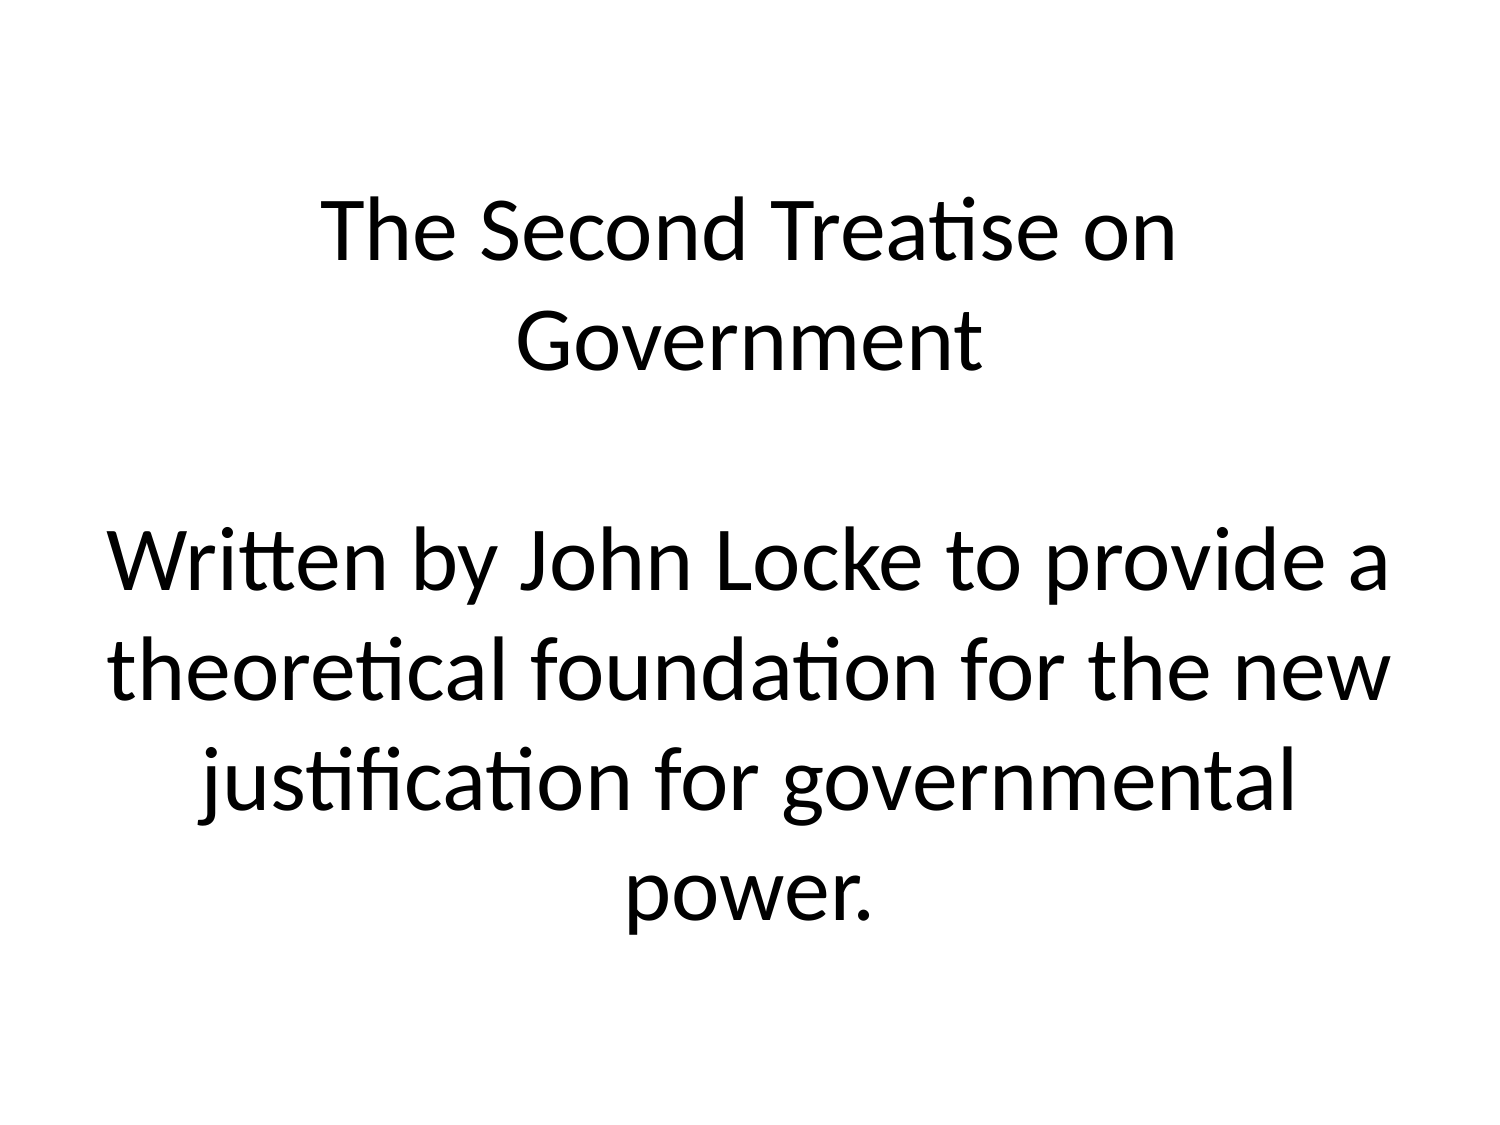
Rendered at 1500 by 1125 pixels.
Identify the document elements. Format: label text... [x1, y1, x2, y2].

title The Second Treatise on Government Written by John Locke to provide a theoretical foundation for the new justification for governmental power. [74, 44, 1426, 1063]
